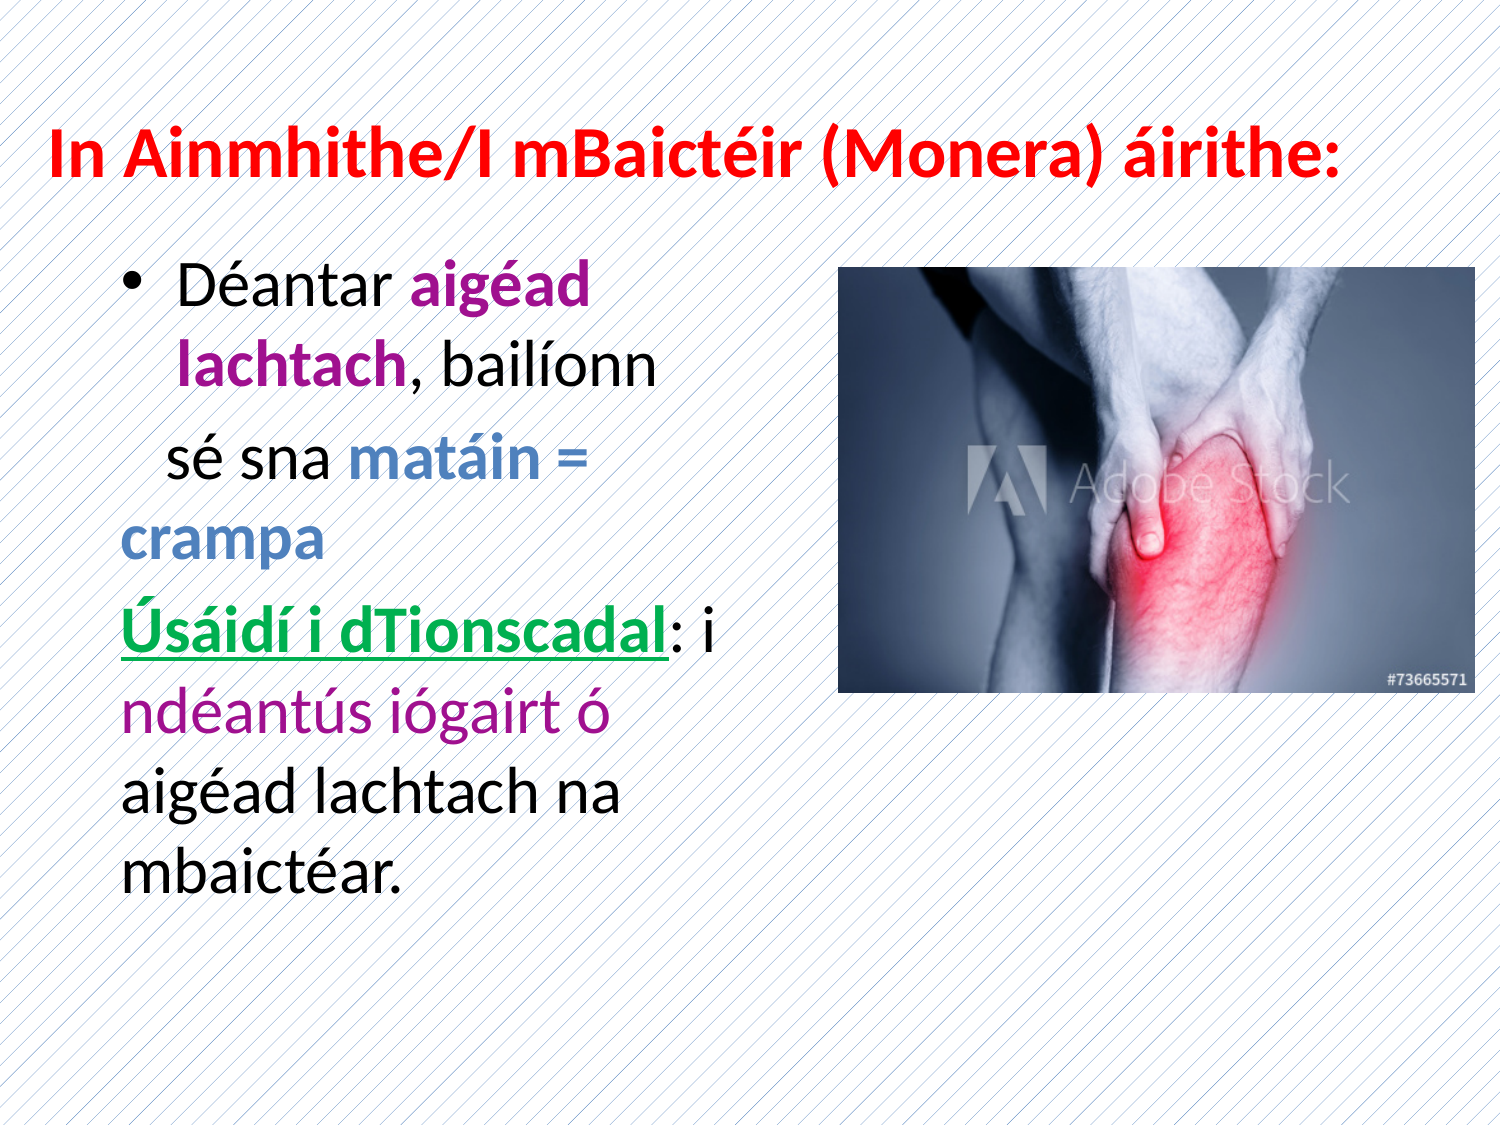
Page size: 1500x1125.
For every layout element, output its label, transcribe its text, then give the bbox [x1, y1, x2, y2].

title In Ainmhithe/I mBaictéir (Monera) áirithe: [29, 54, 1380, 243]
picture [837, 266, 1475, 693]
list Déantar aigéad lachtach, bailíonn sé sna matáin = crampa Úsáidí i dTionscadal: i ndéantús iógairt ó aigéad lachtach na mbaictéar. [105, 231, 750, 1083]
